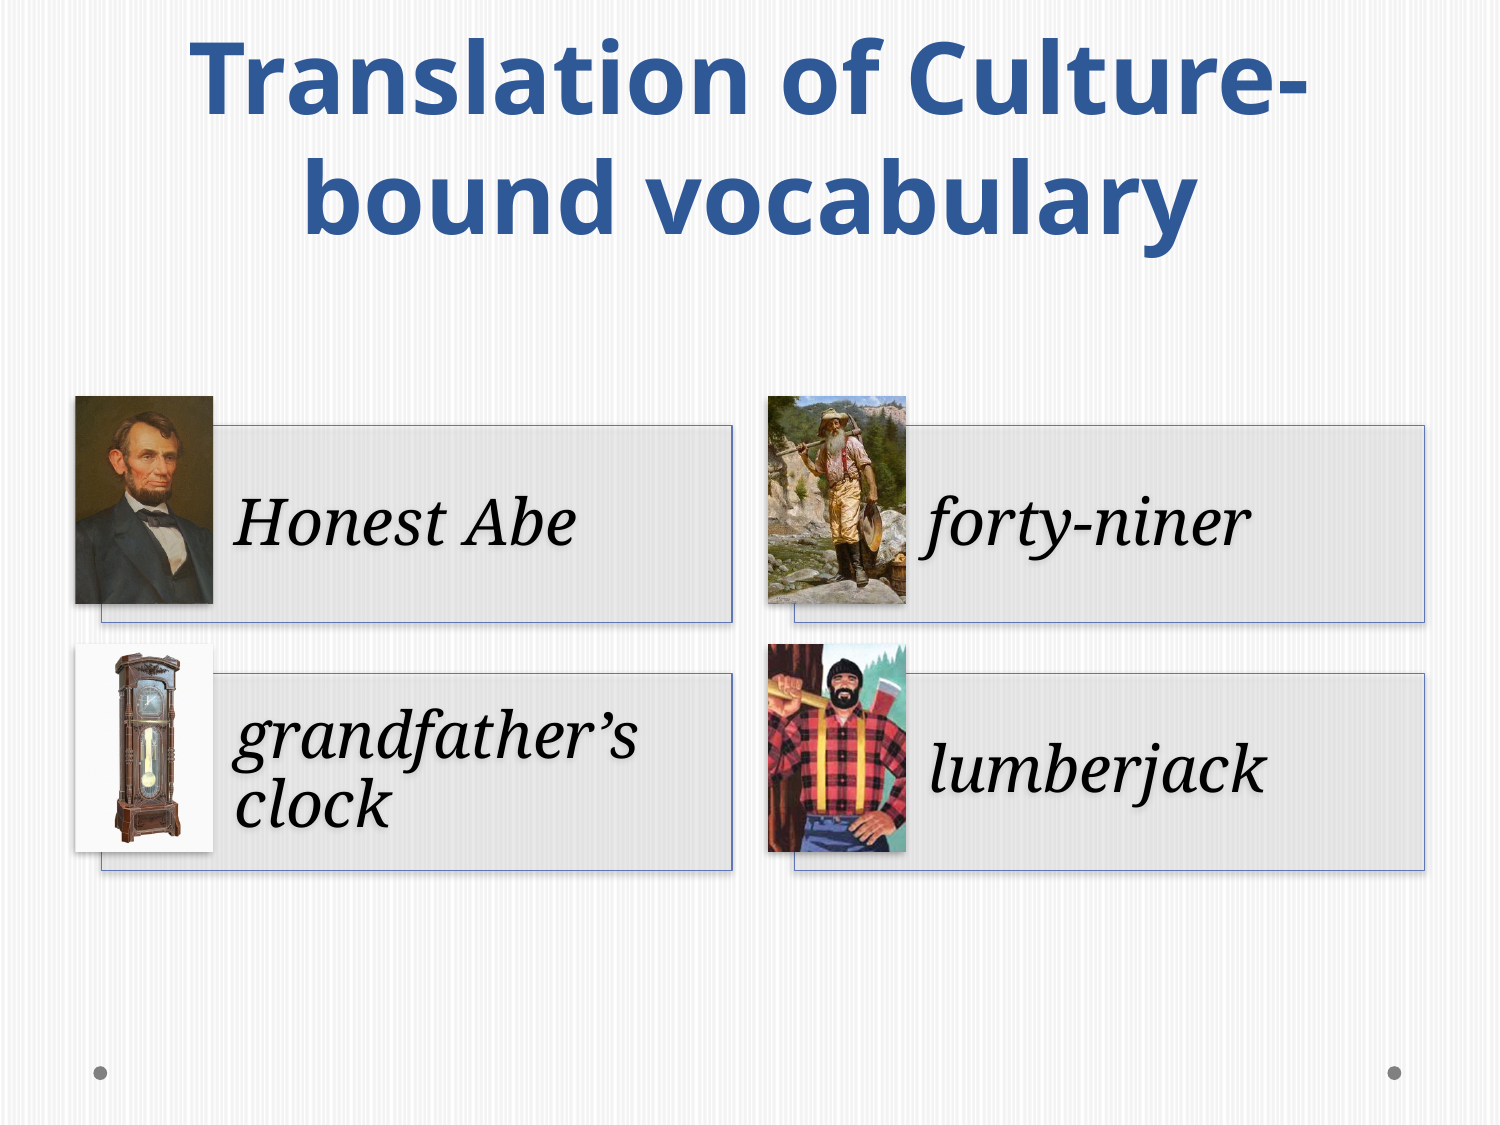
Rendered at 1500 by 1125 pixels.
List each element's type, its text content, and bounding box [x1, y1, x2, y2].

title Translation of Culture-bound vocabulary [75, 0, 1425, 261]
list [74, 262, 1426, 1006]
